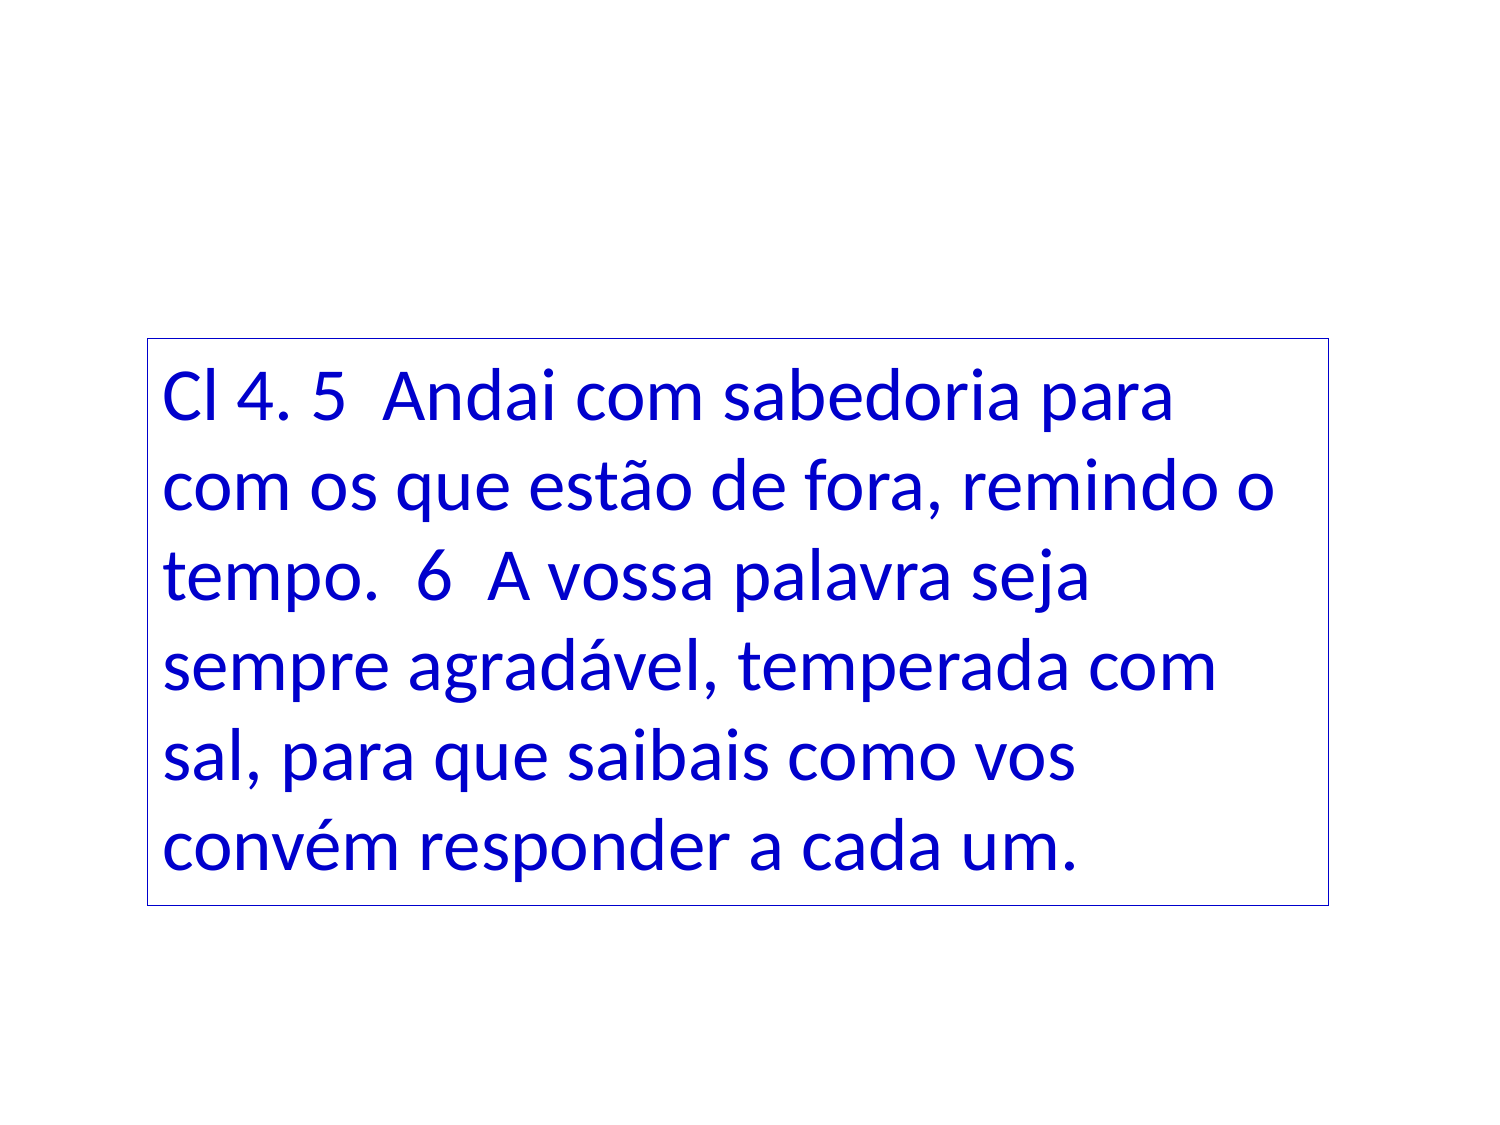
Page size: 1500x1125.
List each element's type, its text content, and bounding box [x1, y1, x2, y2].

list Cl 4. 5 Andai com sabedoria para com os que estão de fora, remindo o tempo. 6 A vossa palavra seja sempre agradável, temperada com sal, para que saibais como vos convém responder a cada um. [147, 338, 1329, 906]
